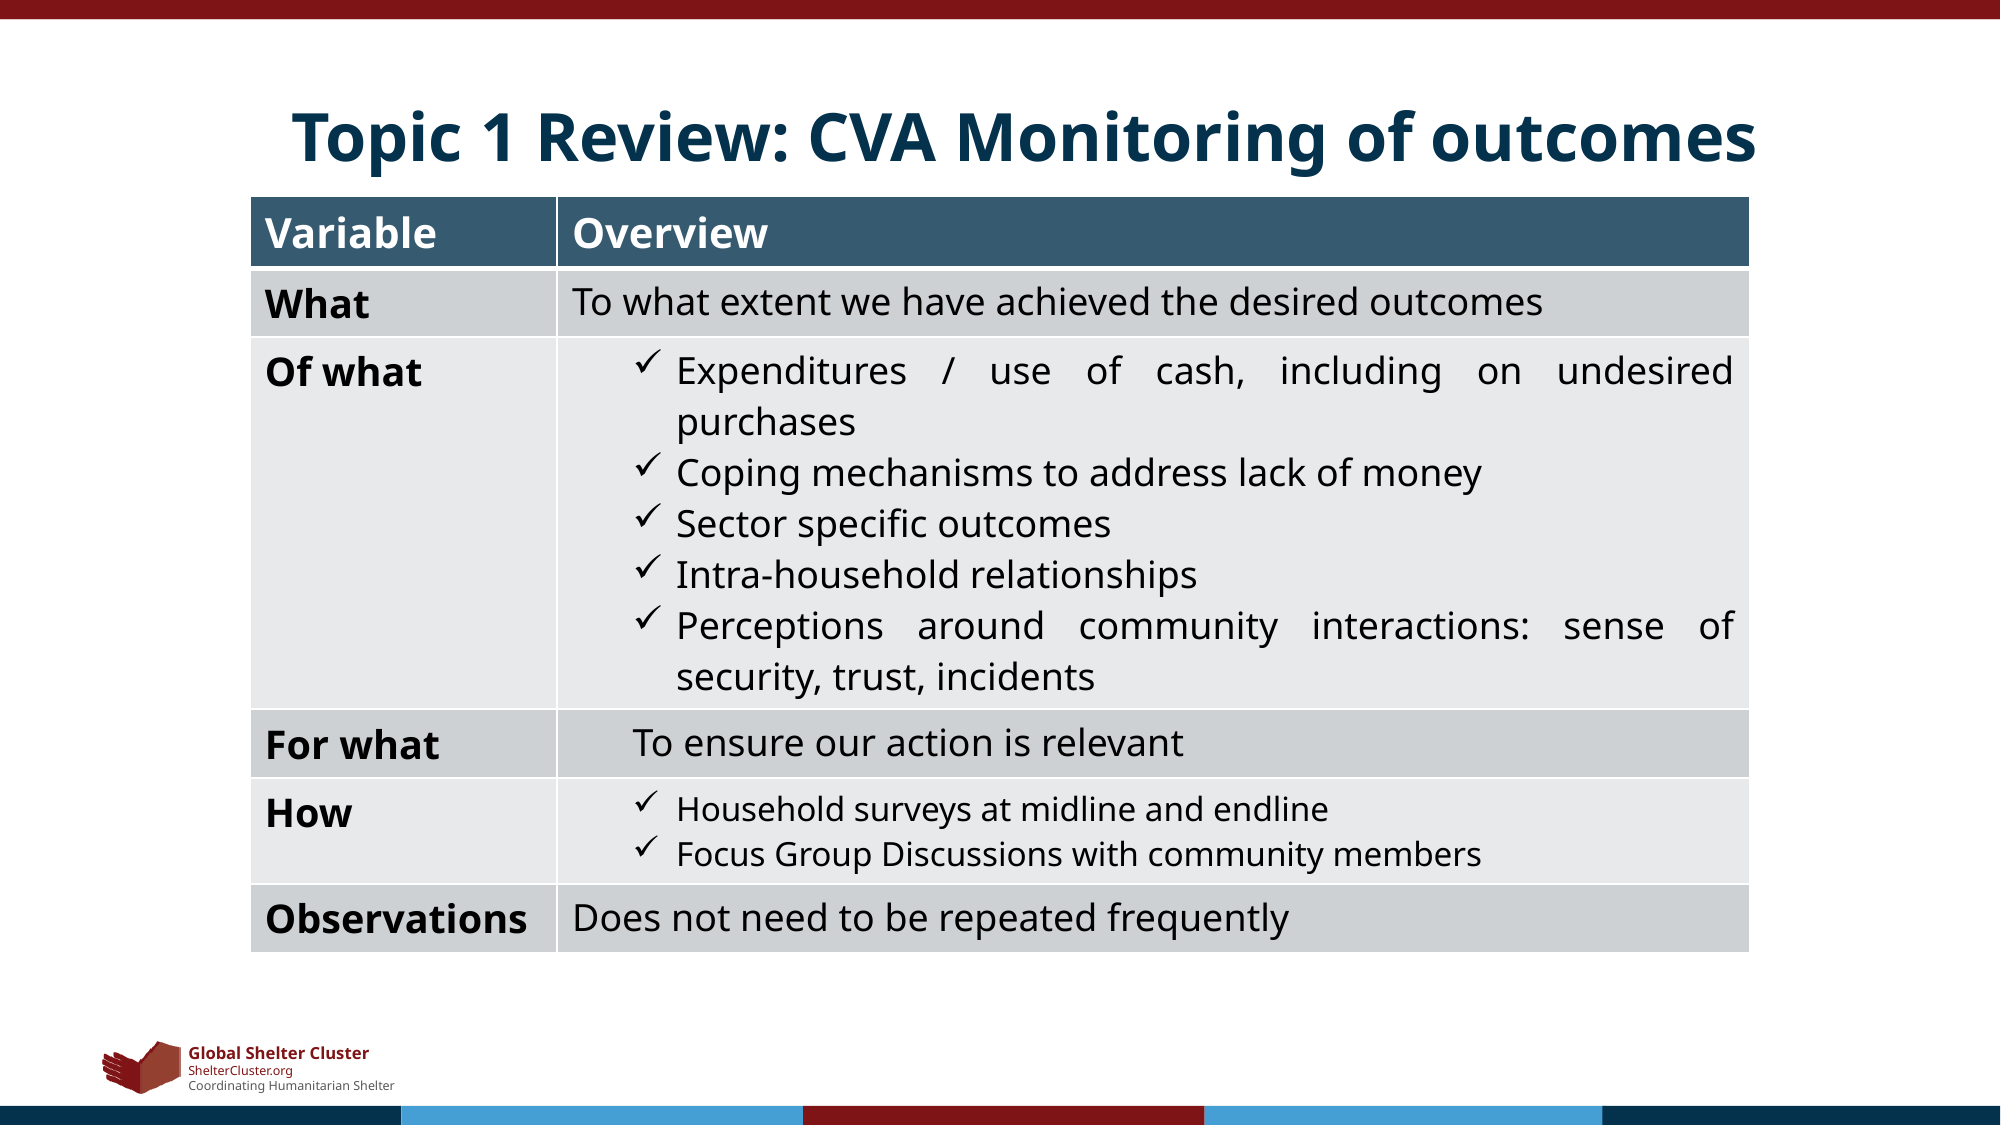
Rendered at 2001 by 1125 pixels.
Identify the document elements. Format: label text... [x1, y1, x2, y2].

picture [102, 1041, 181, 1094]
table_cell To ensure our action is relevant [558, 710, 1749, 777]
table_cell Observations [251, 885, 556, 952]
table_cell Household surveys at midline and endline Focus Group Discussions with community members [558, 779, 1749, 883]
table_cell To what extent we have achieved the desired outcomes [558, 271, 1749, 336]
table_cell Expenditures / use of cash, including on undesired purchases Coping mechanisms to address lack of money Sector specific outcomes Intra-household relationships Perceptions around community interactions: sense of security, trust, incidents [558, 338, 1749, 708]
table_header Variable [251, 197, 556, 266]
title Topic 1 Review: CVA Monitoring of outcomes [196, 96, 1854, 174]
table_cell For what [251, 710, 556, 777]
table_cell Does not need to be repeated frequently [558, 885, 1749, 952]
table_cell What [251, 271, 556, 336]
table_cell How [251, 779, 556, 883]
table_cell Of what [251, 338, 556, 708]
table_header Overview [558, 197, 1749, 266]
